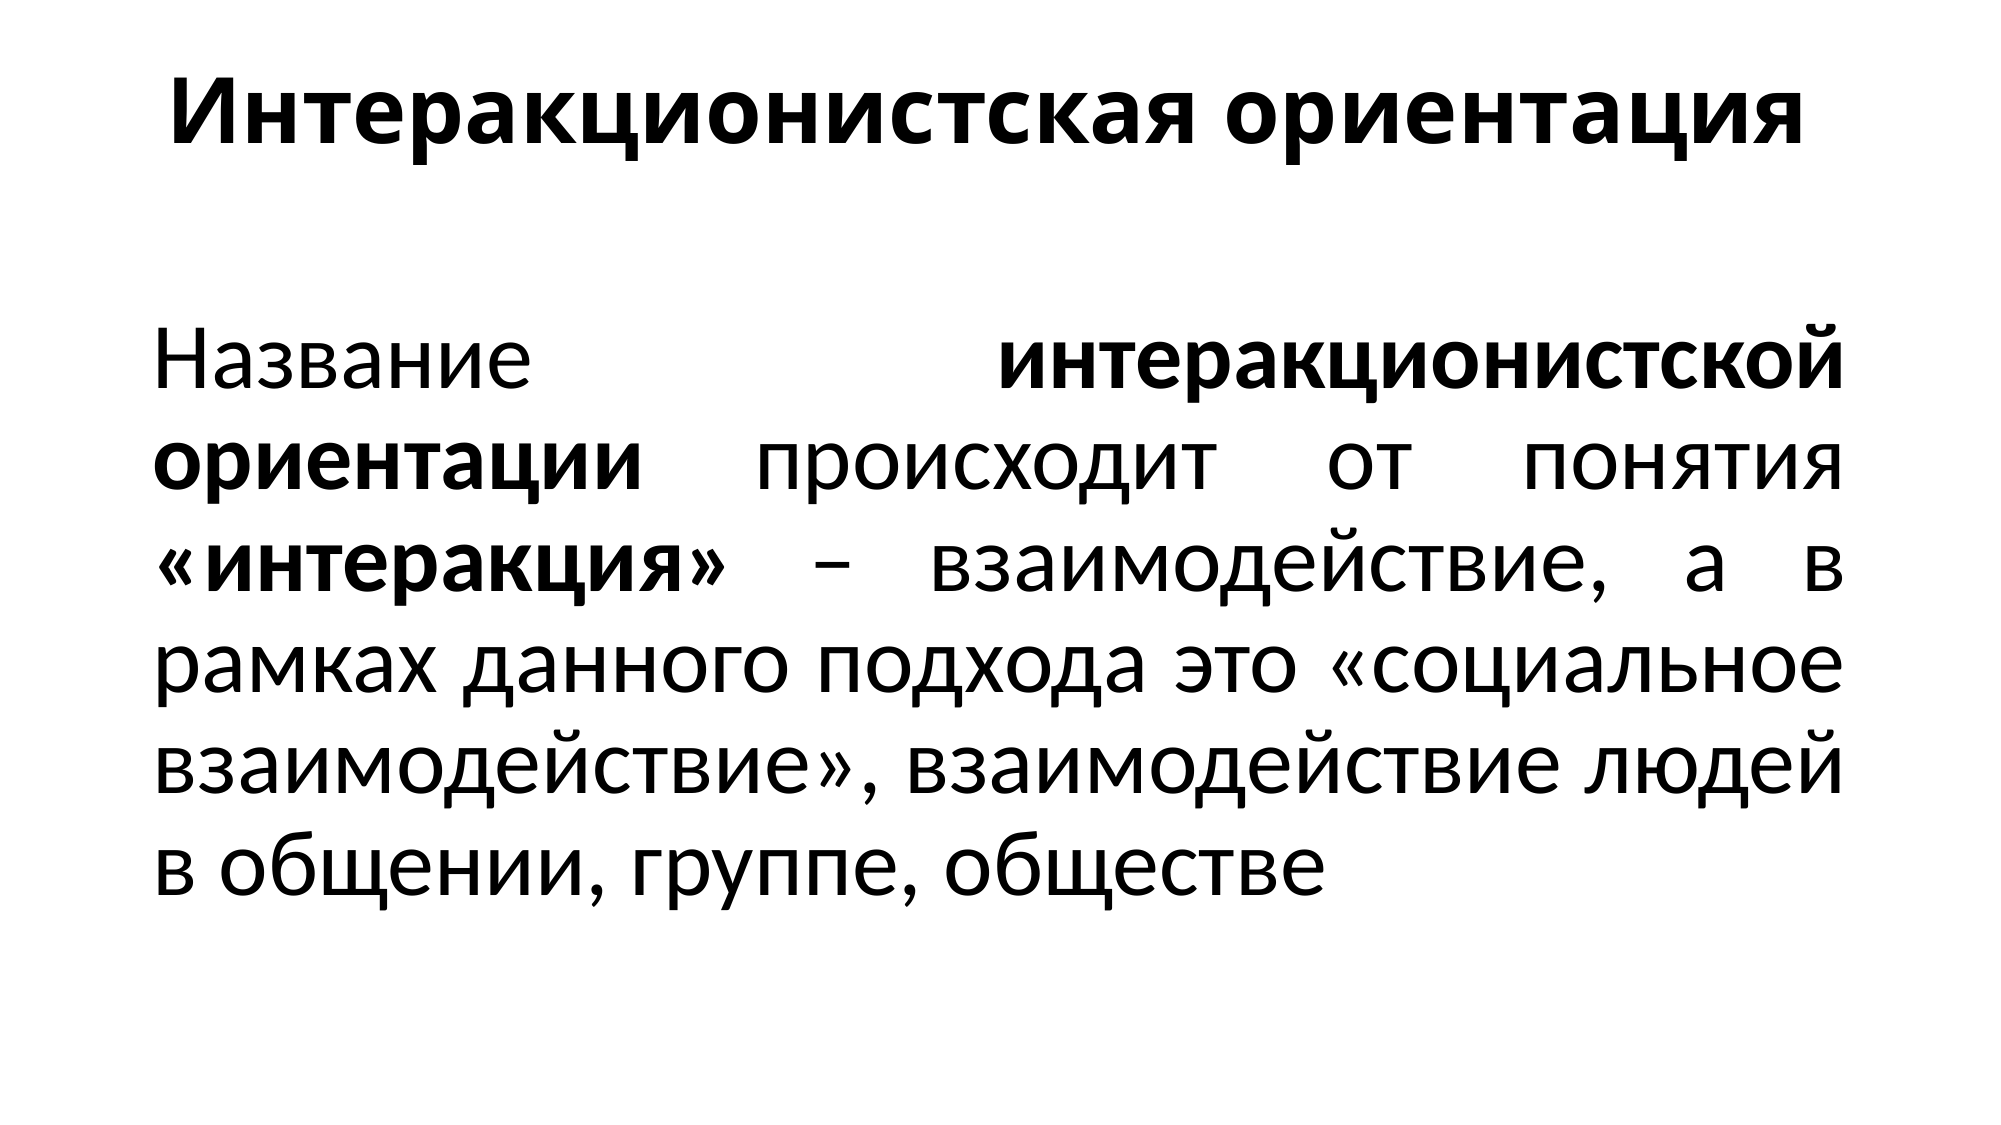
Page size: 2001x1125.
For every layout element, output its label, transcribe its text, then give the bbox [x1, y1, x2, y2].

list Название интеракционистской ориентации происходит от понятия «интеракция» – взаимодействие, а в рамках данного подхода это «социальное взаимодействие», взаимодействие людей в общении, группе, обществе [137, 299, 1863, 1014]
title Интеракционистская ориентация [137, 59, 1863, 278]
